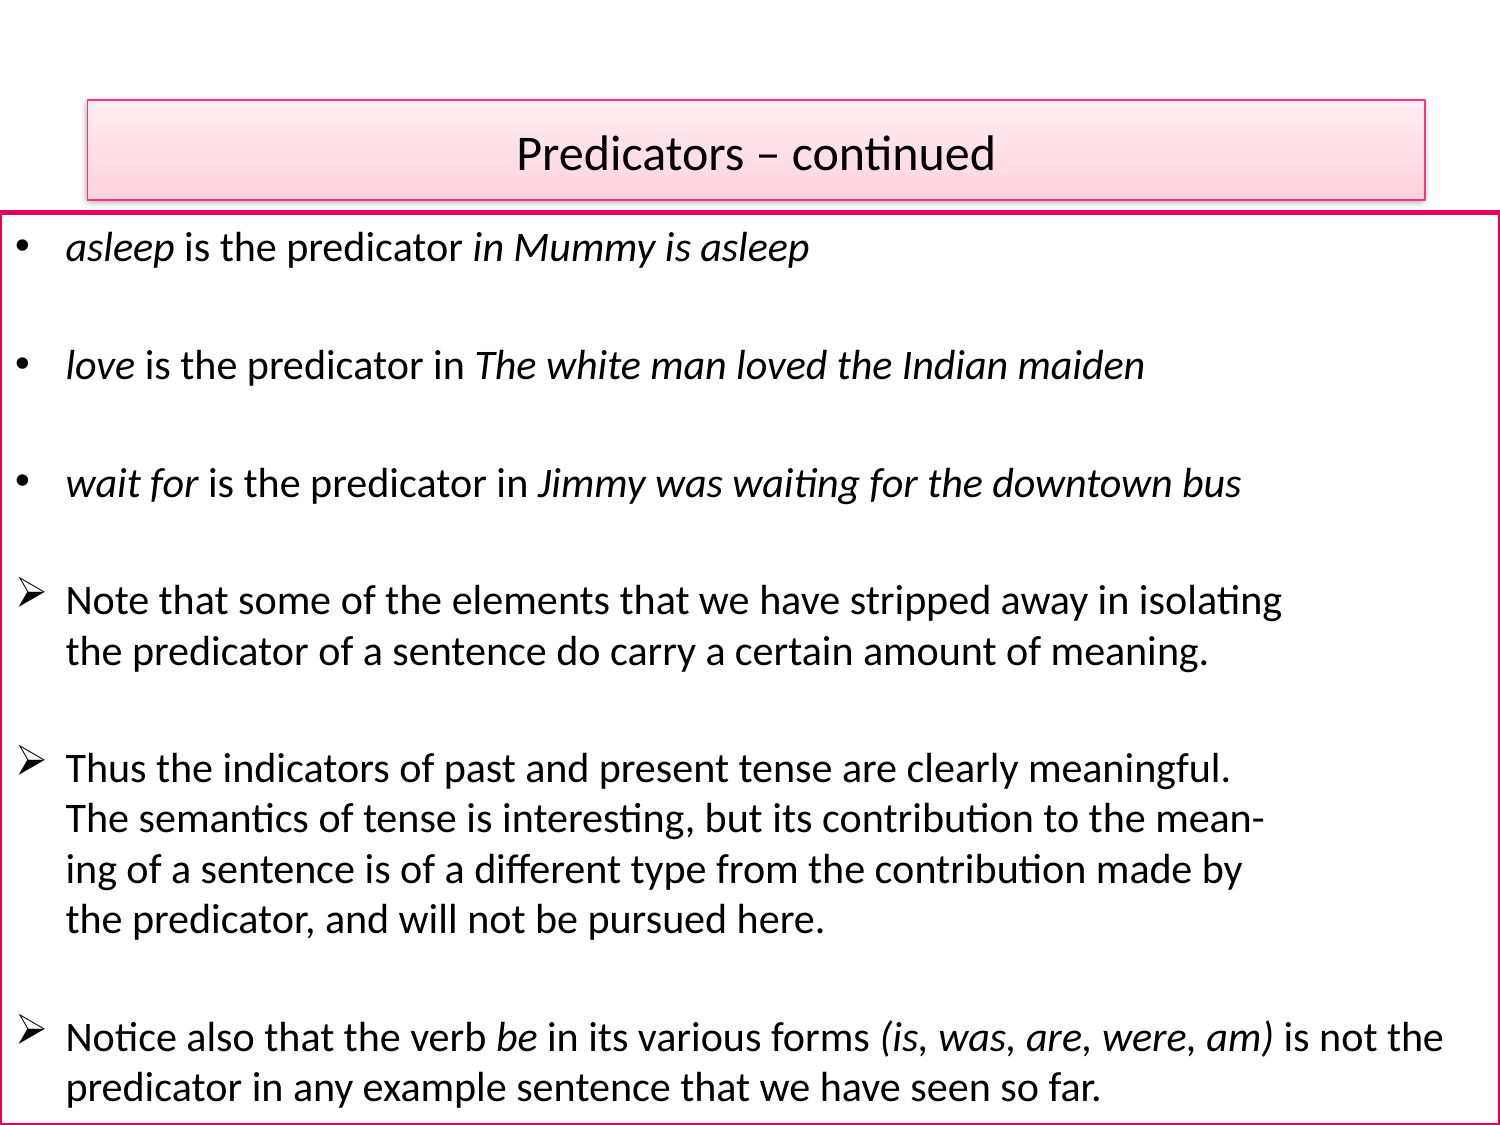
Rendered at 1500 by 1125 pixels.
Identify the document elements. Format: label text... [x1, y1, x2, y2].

list asleep is the predicator in Mummy is asleep love is the predicator in The white man loved the Indian maiden wait for is the predicator in Jimmy was waiting for the downtown bus Note that some of the elements that we have stripped away in isolating the predicator of a sentence do carry a certain amount of meaning. Thus the indicators of past and present tense are clearly meaningful. The semantics of tense is interesting, but its contribution to the mean- ing of a sentence is of a different type from the contribution made by the predicator, and will not be pursued here. Notice also that the verb be in its various forms (is, was, are, were, am) is not the predicator in any example sentence that we have seen so far. [0, 210, 1500, 1125]
title Predicators – continued [87, 99, 1426, 201]
